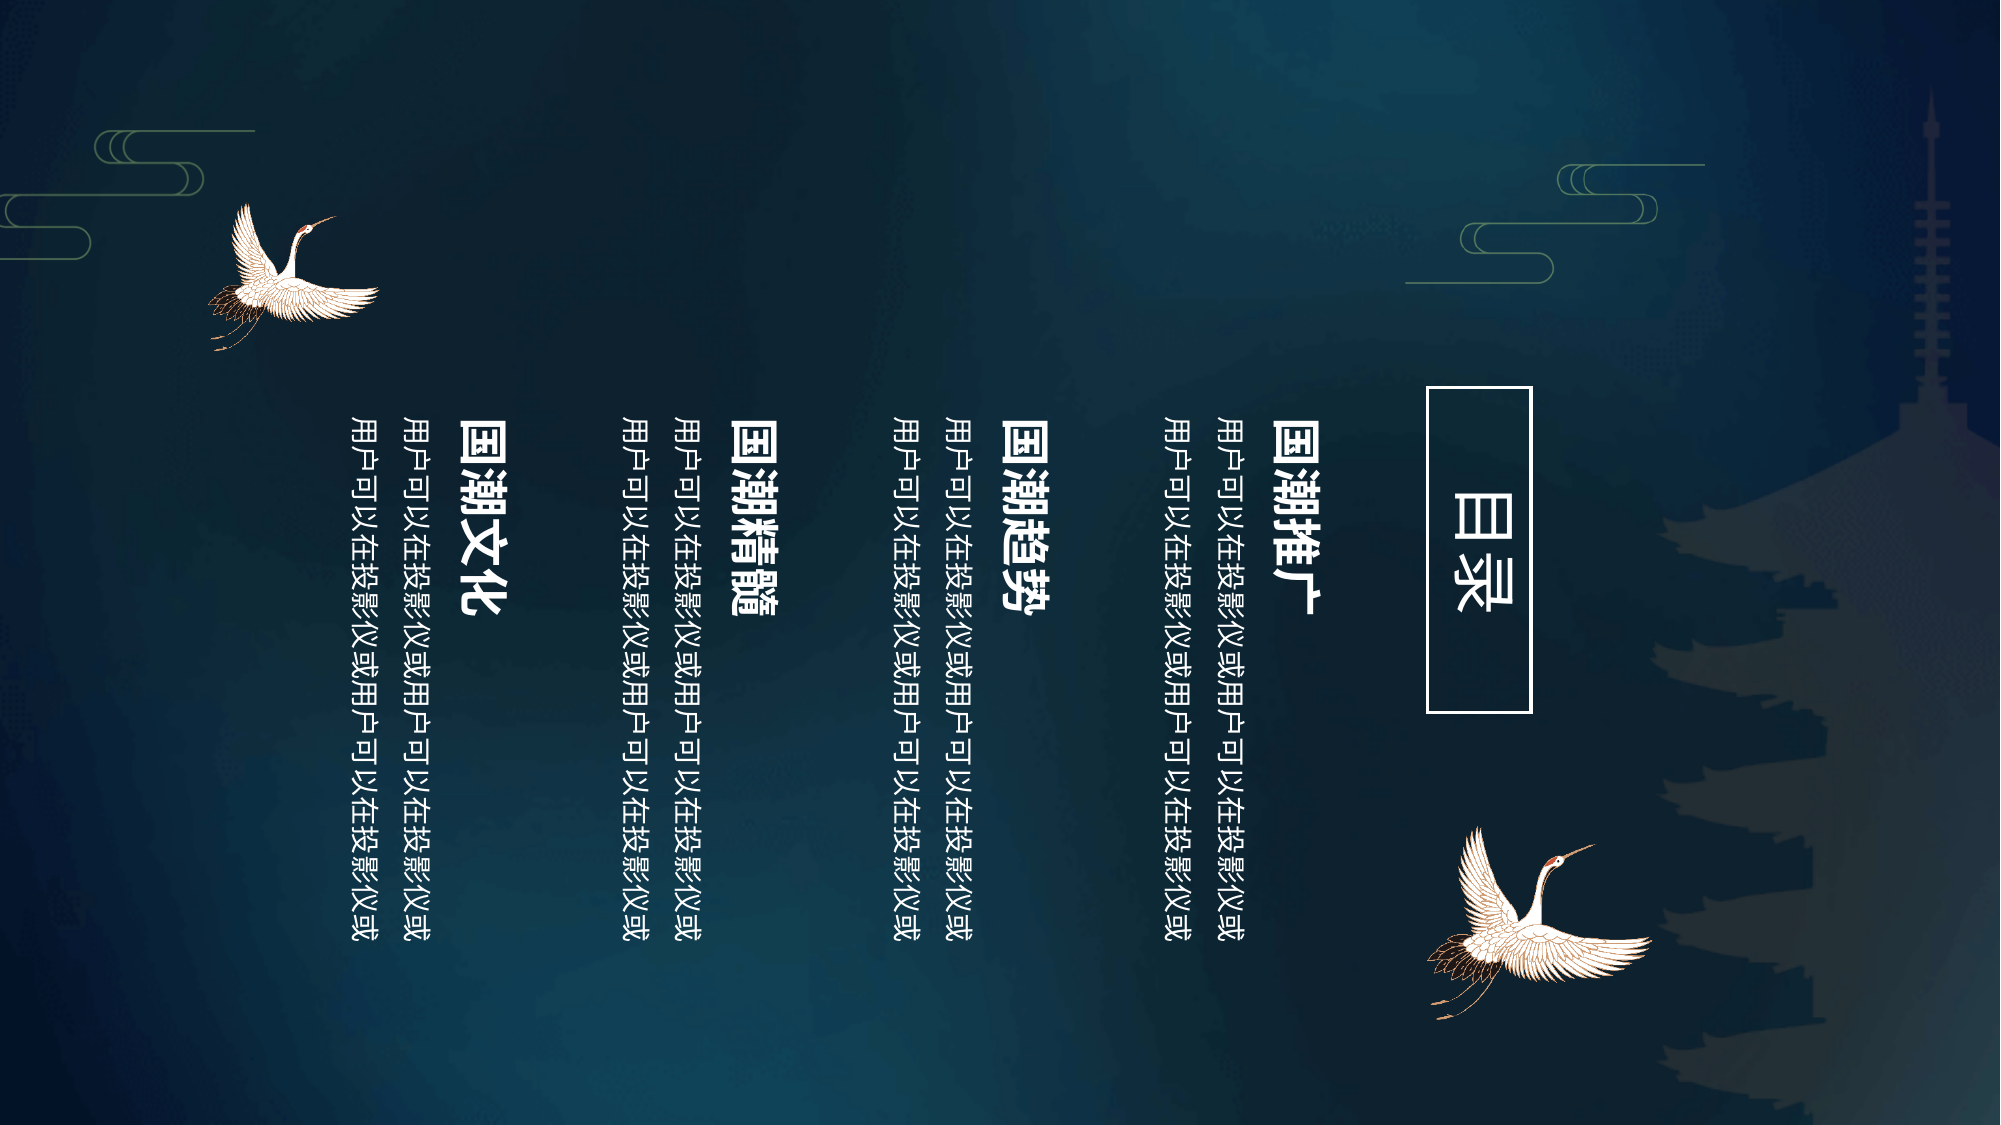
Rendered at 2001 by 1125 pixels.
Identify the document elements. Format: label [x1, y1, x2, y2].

text_box [813, 401, 1065, 962]
text_box [1423, 387, 1535, 713]
text_box [542, 401, 794, 962]
picture [0, 0, 2000, 1125]
text_box [271, 401, 523, 962]
text_box [1084, 401, 1336, 962]
